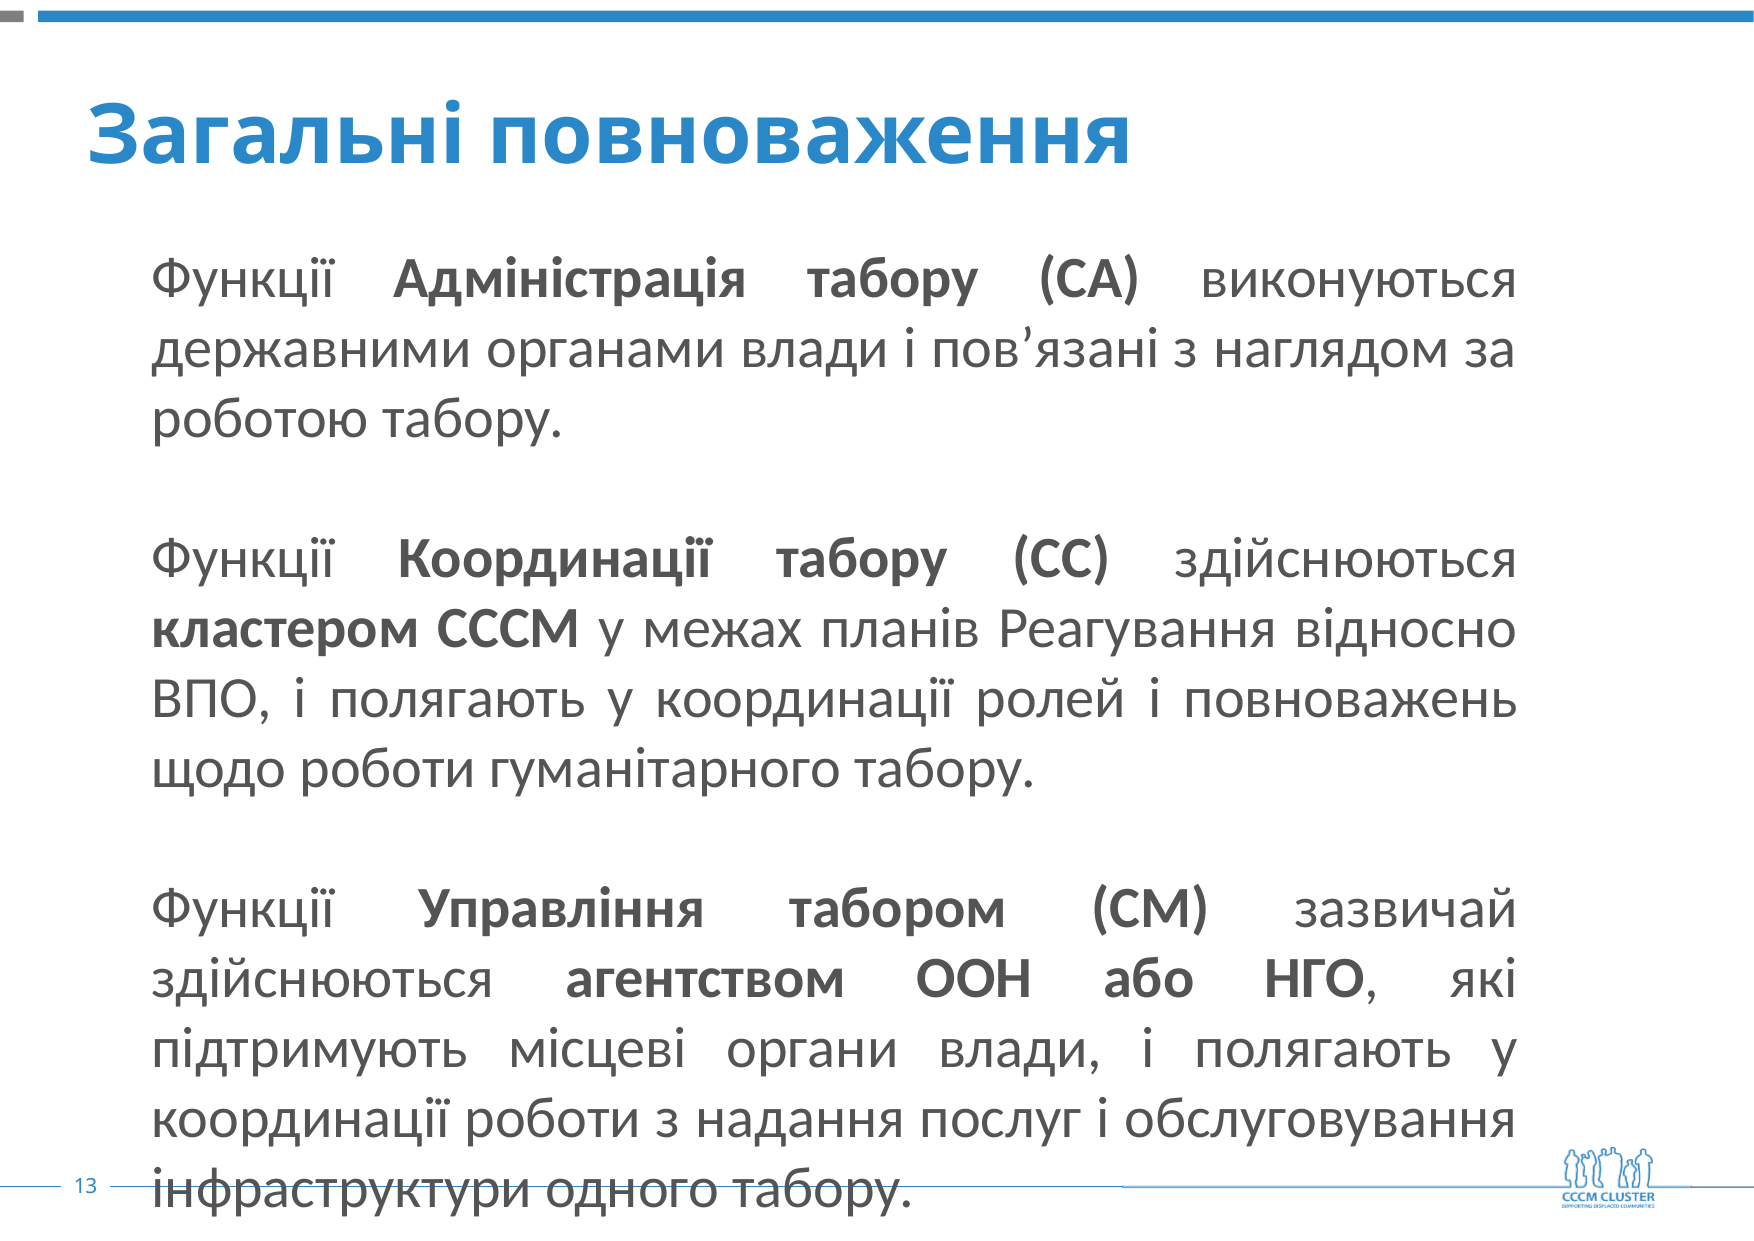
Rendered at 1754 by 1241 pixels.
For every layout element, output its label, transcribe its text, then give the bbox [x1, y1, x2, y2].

picture [0, 1147, 136, 1209]
text_box Загальні повноваження [71, 73, 1728, 195]
picture [1533, 1147, 1754, 1209]
text_box Функції Адміністрація табору (CA) виконуються державними органами влади і пов’язані з наглядом за роботою табору. Функції Координації табору (CC) здійснюються кластером CCCM у межах планів Реагування відносно ВПО, і полягають у координації ролей і повноважень щодо роботи гуманітарного табору. Функції Управління табором (CM) зазвичай здійснюються агентством ООН або НГО, які підтримують місцеві органи влади, і полягають у координації роботи з надання послуг і обслуговування інфраструктури одного табору. [136, 224, 1533, 1235]
